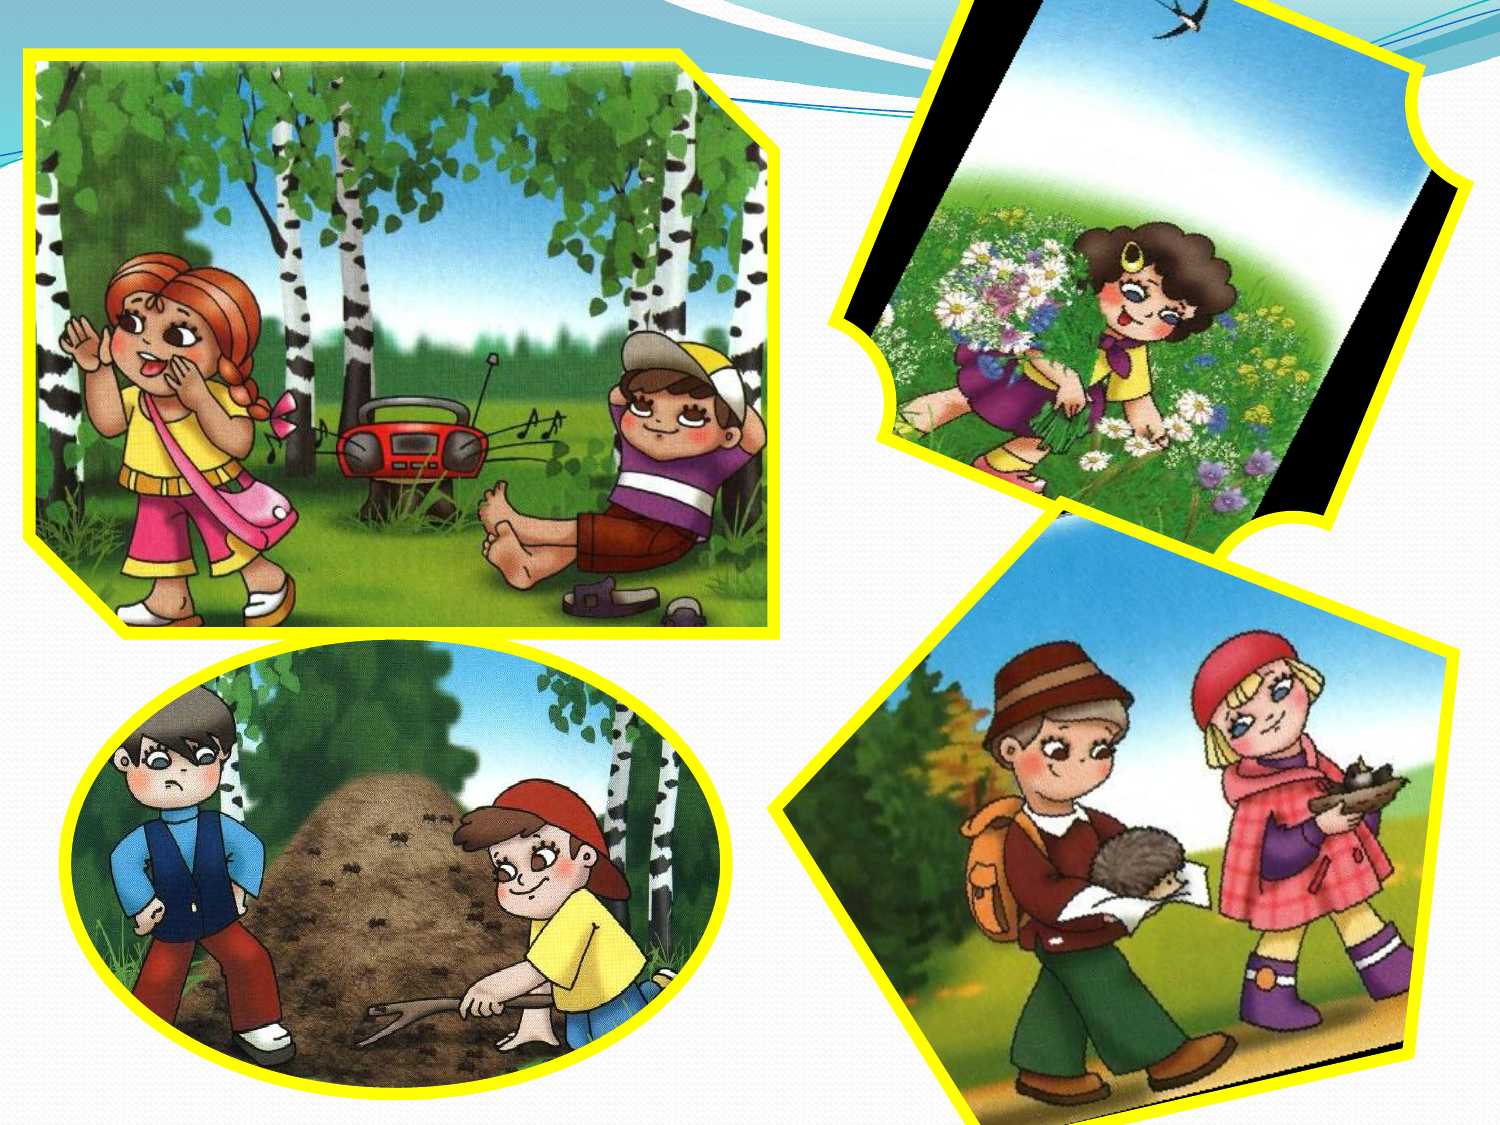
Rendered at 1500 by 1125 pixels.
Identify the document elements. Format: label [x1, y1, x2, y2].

picture [979, 1120, 1083, 1125]
picture [64, 633, 727, 1095]
picture [869, 317, 879, 347]
list [29, 54, 774, 634]
title [735, 495, 780, 640]
picture [1421, 158, 1433, 193]
picture [781, 0, 1479, 1110]
